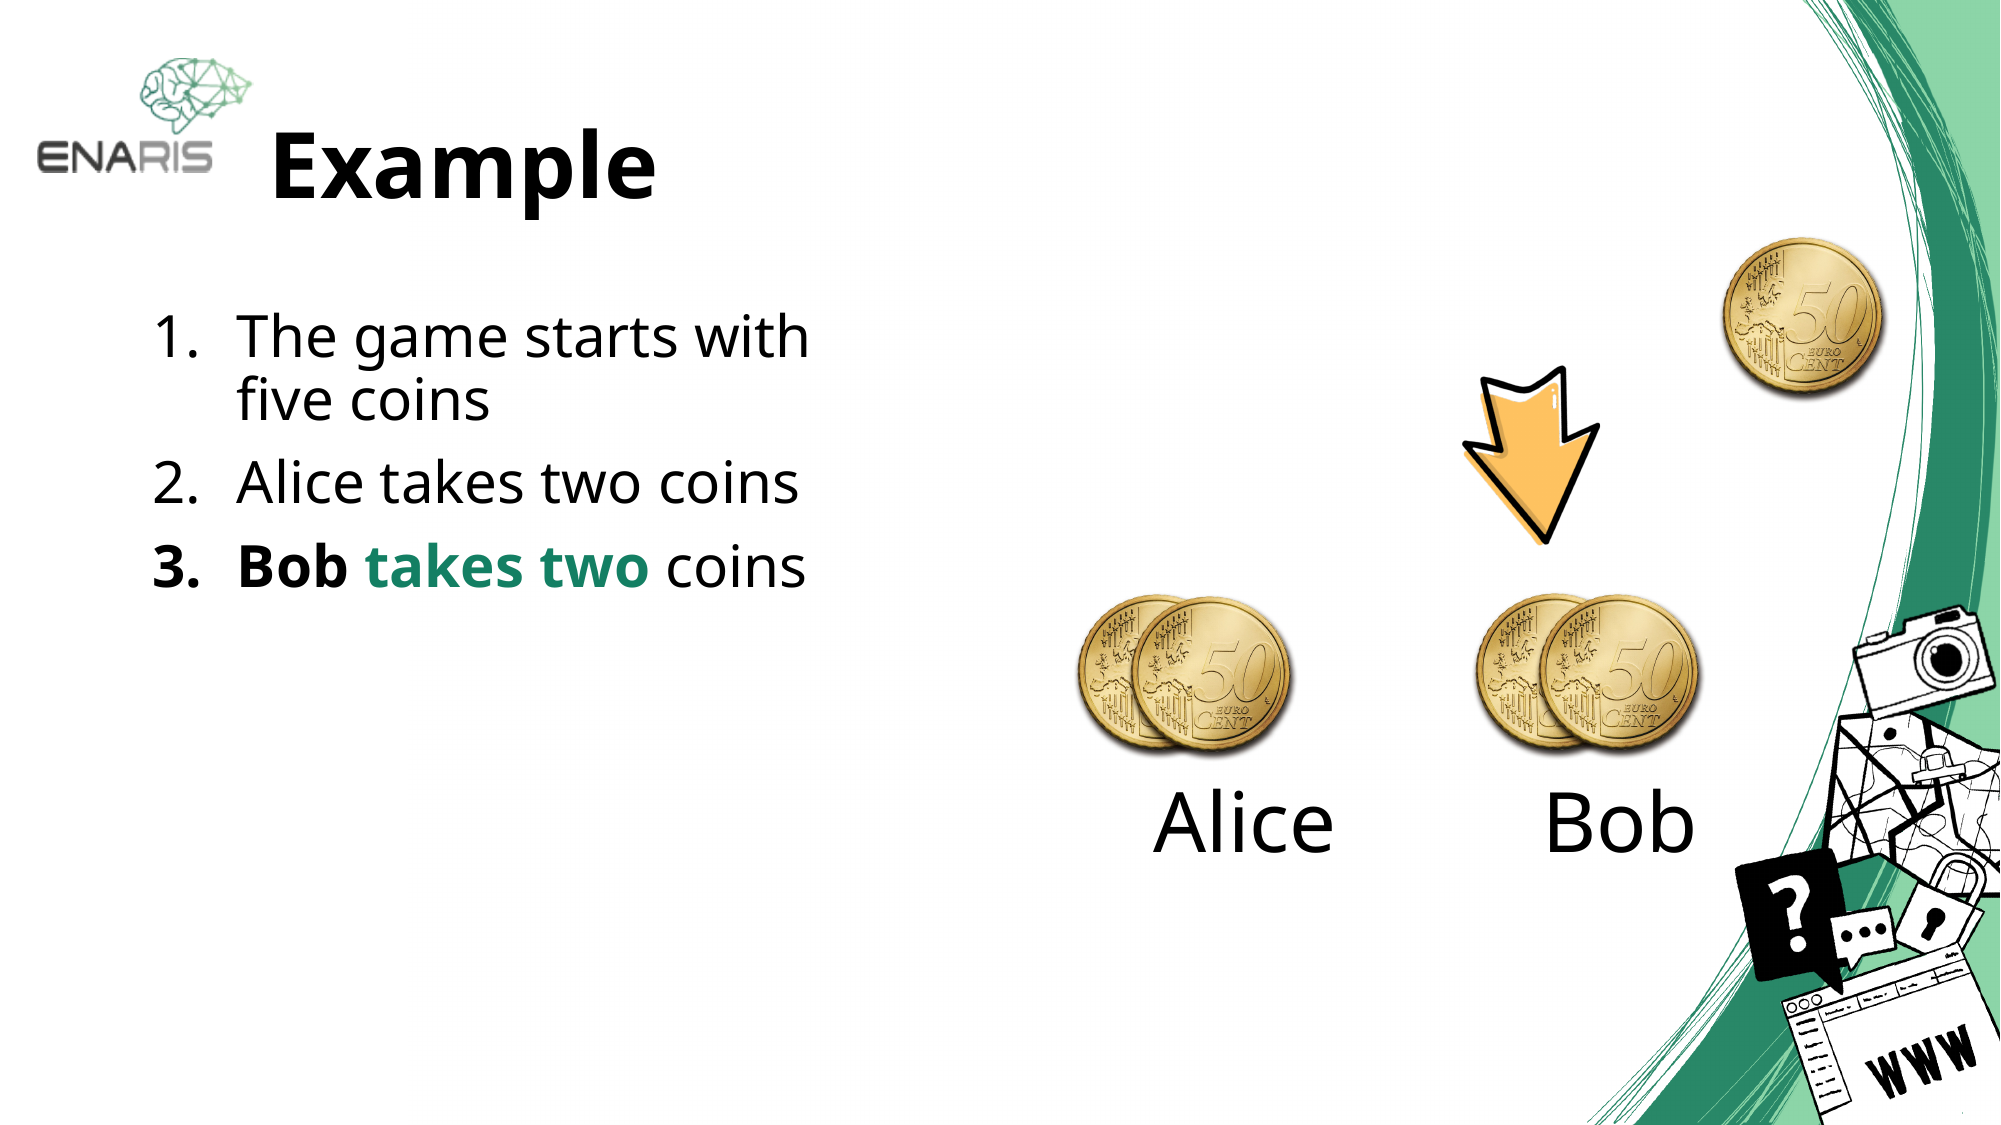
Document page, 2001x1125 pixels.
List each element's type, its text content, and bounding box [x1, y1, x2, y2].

title Example [253, 59, 1863, 278]
text_box Bob [1432, 762, 1808, 877]
text_box Alice [1058, 762, 1432, 877]
picture [408, 0, 2000, 1125]
list The game starts with five coins Alice takes two coins Bob takes two coins [137, 299, 924, 1014]
picture [37, 58, 254, 173]
